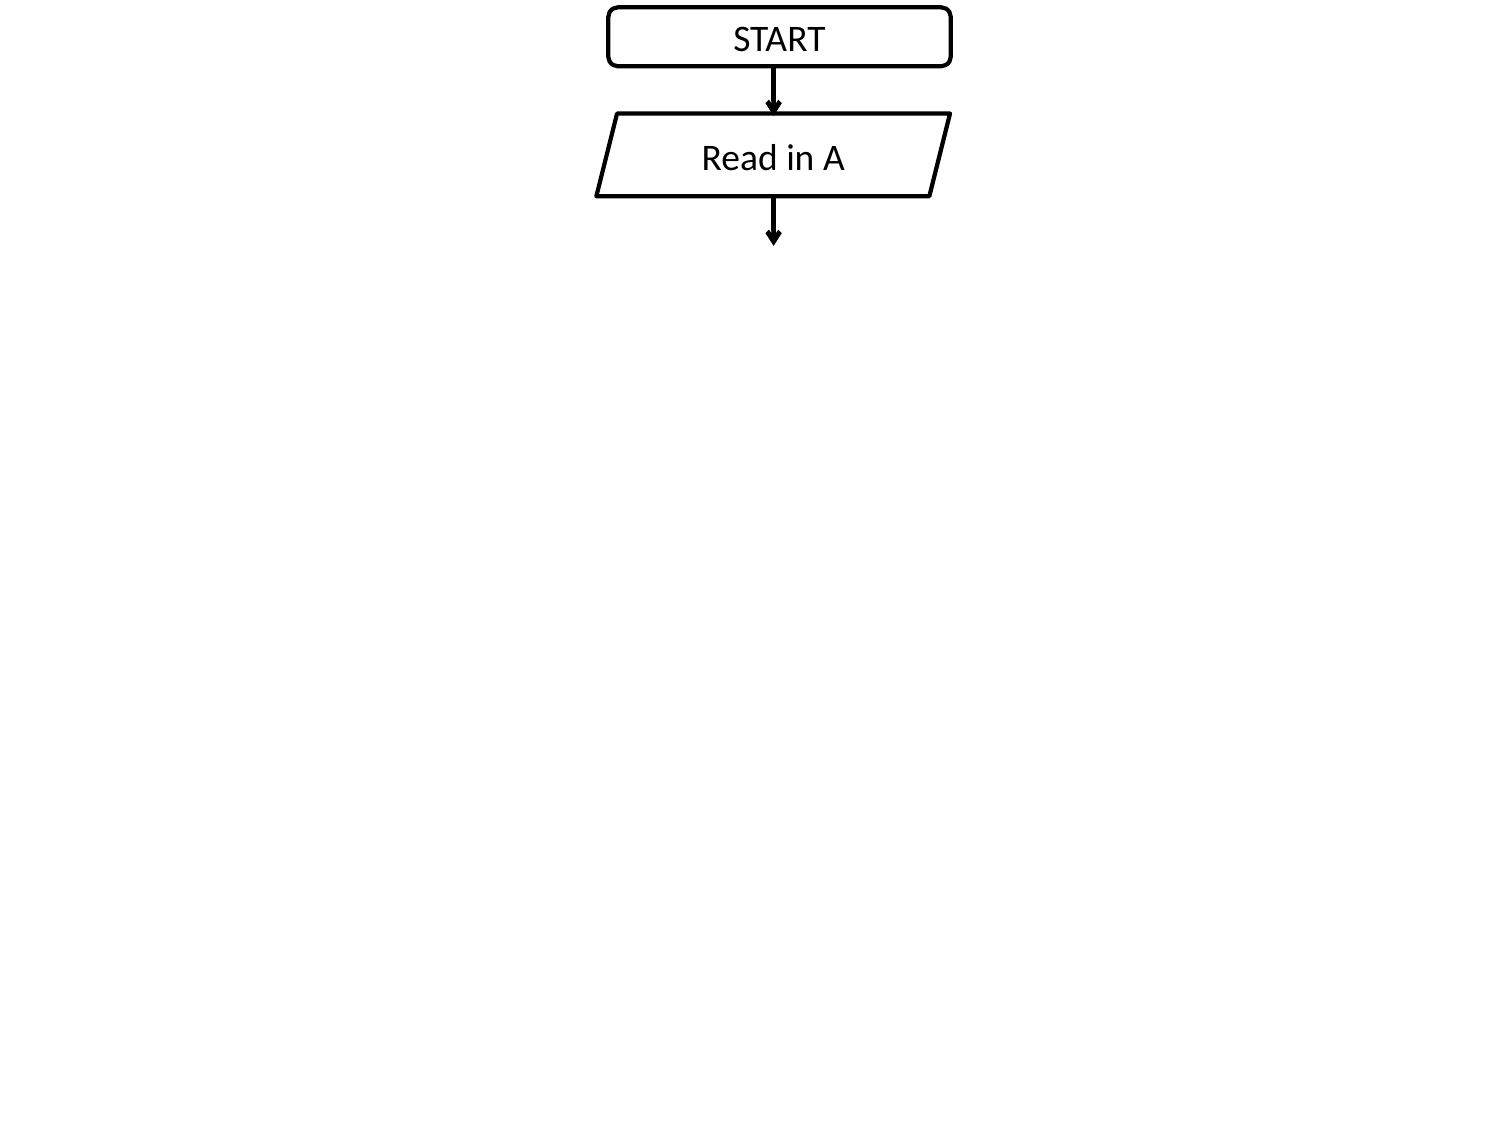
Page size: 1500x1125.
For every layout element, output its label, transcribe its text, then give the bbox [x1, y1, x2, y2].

text_box Read in A [594, 111, 953, 199]
text_box START [606, 5, 953, 69]
